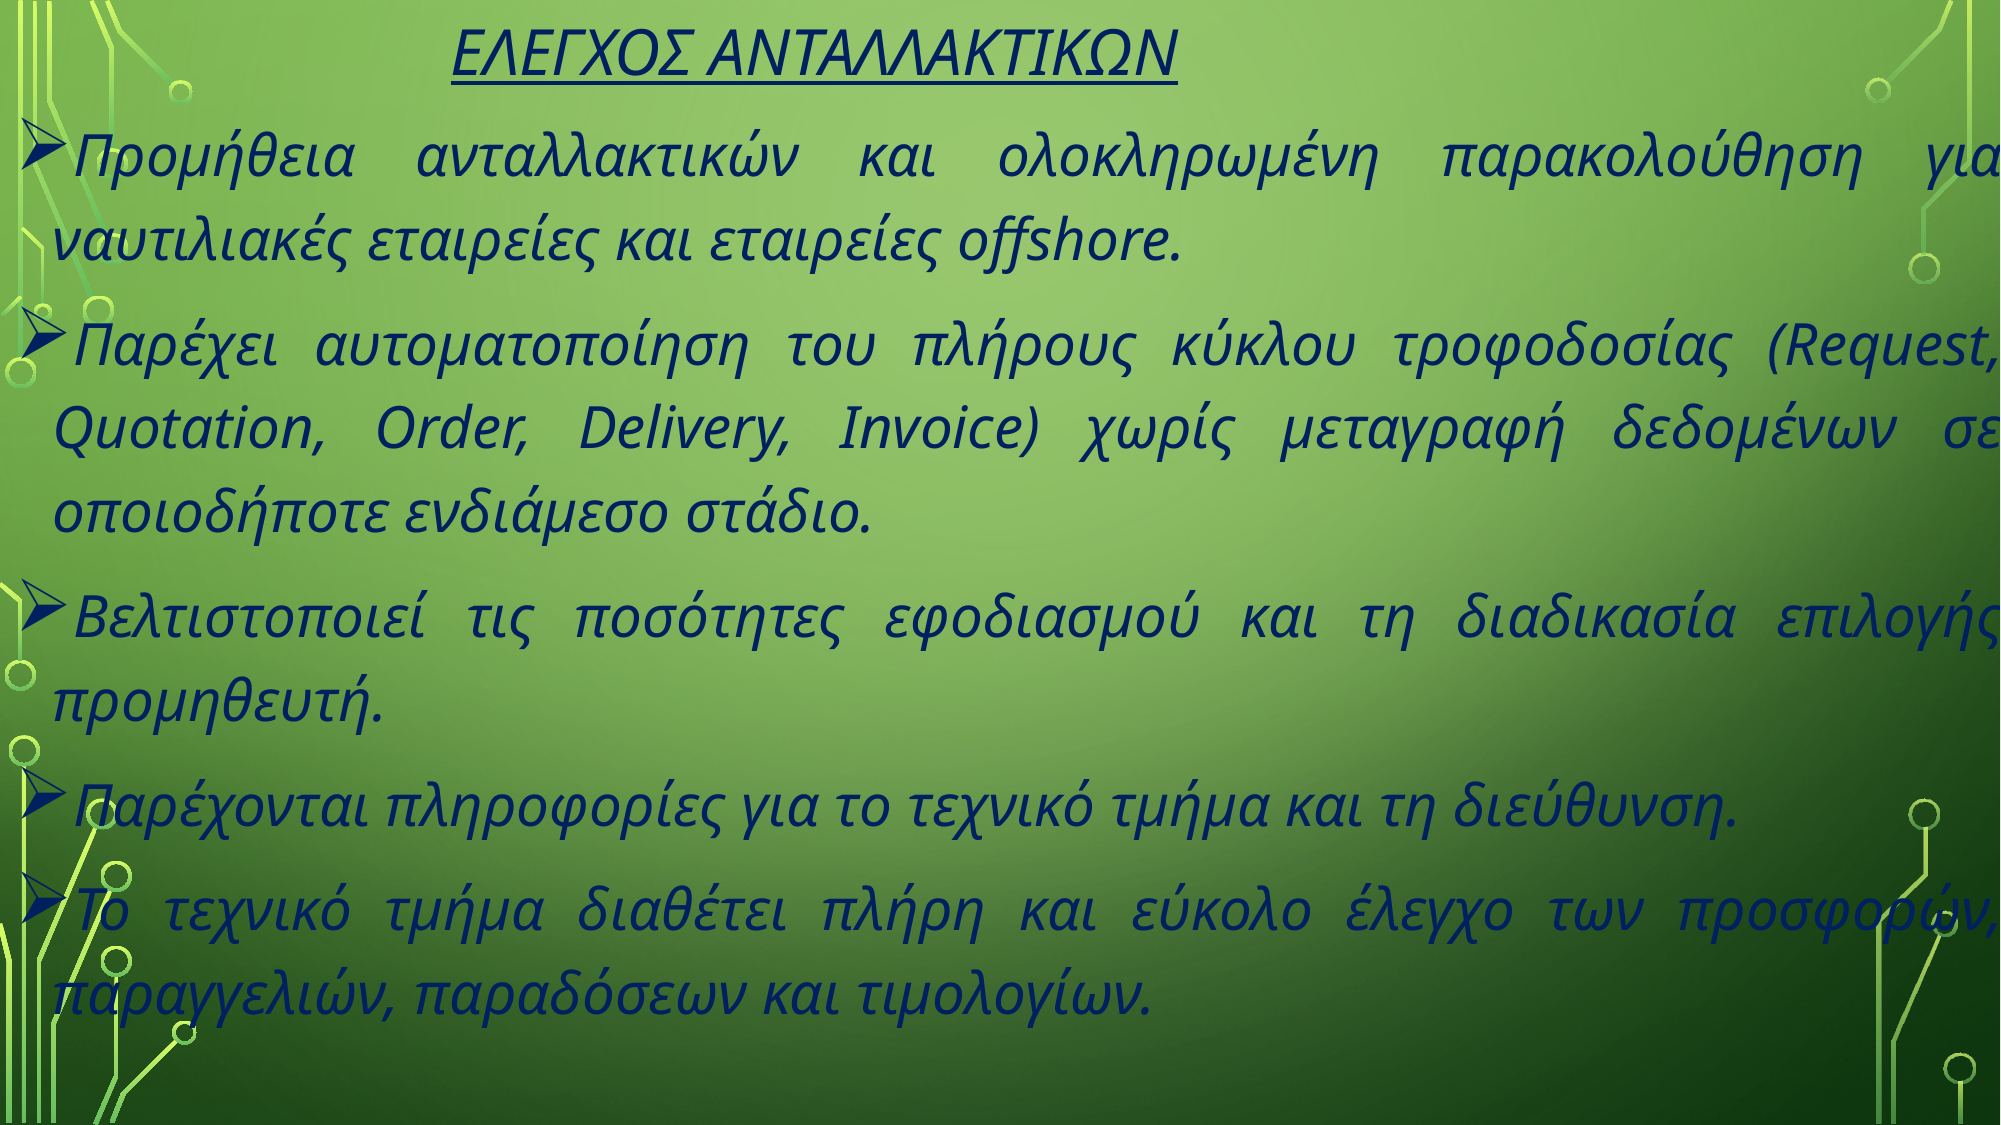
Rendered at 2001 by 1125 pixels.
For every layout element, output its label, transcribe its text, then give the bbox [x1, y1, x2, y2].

list Προμήθεια ανταλλακτικών και ολοκληρωμένη παρακολούθηση για ναυτιλιακές εταιρείες και εταιρείες offshore. Παρέχει αυτοματοποίηση του πλήρους κύκλου τροφοδοσίας (Request, Quotation, Order, Delivery, Invoice) χωρίς μεταγραφή δεδομένων σε οποιοδήποτε ενδιάμεσο στάδιο. Βελτιστοποιεί τις ποσότητες εφοδιασμού και τη διαδικασία επιλογής προμηθευτή. Παρέχονται πληροφορίες για το τεχνικό τμήμα και τη διεύθυνση. Το τεχνικό τμήμα διαθέτει πλήρη και εύκολο έλεγχο των προσφορών, παραγγελιών, παραδόσεων και τιμολογίων. [0, 97, 2000, 1113]
title Ελεγχοσ ανταλλακτικων [435, 12, 1826, 97]
